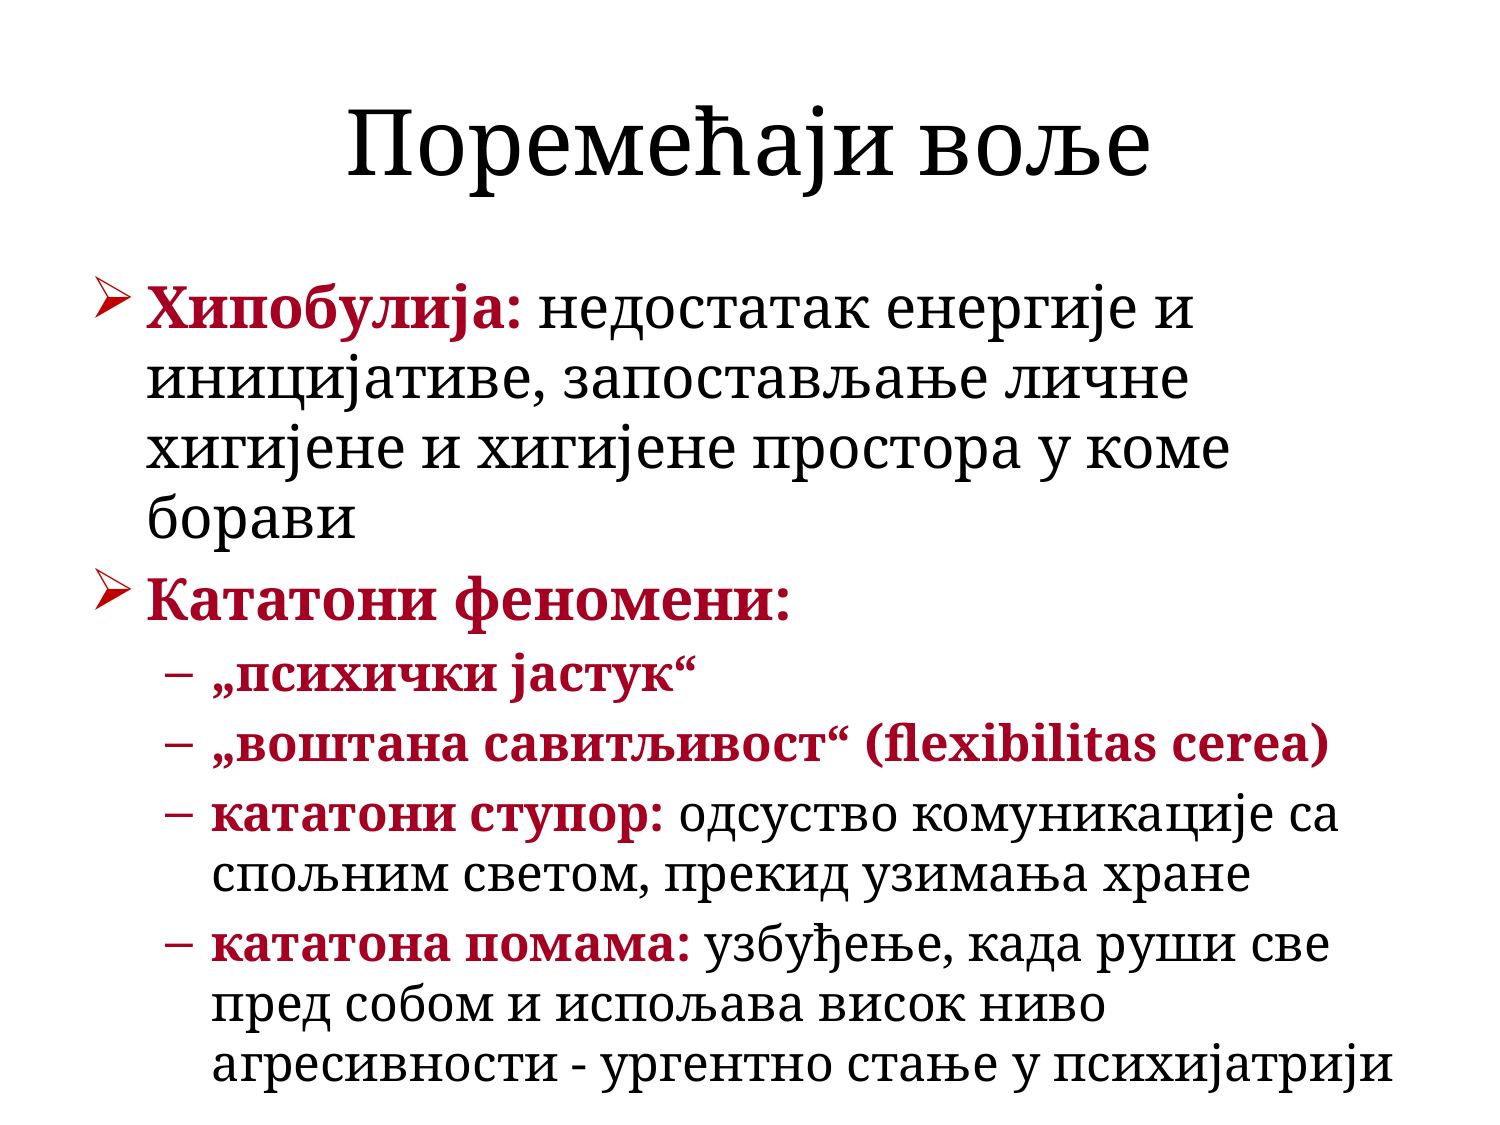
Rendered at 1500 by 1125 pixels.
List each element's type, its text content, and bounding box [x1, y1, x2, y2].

title Поремећаји воље [74, 44, 1426, 233]
list Хипобулија: недостатак енергије и иницијативе, запостављање личне хигијене и хигијене простора у коме борави Кататони феномени: „психички јастук“ „воштана савитљивост“ (flexibilitas cerea) кататони ступор: одсуство комуникације са спољним светом, прекид узимања хране кататона помама: узбуђење, када руши све пред собом и испољава висок ниво агресивности - ургентно стање у психијатрији [74, 262, 1426, 1006]
